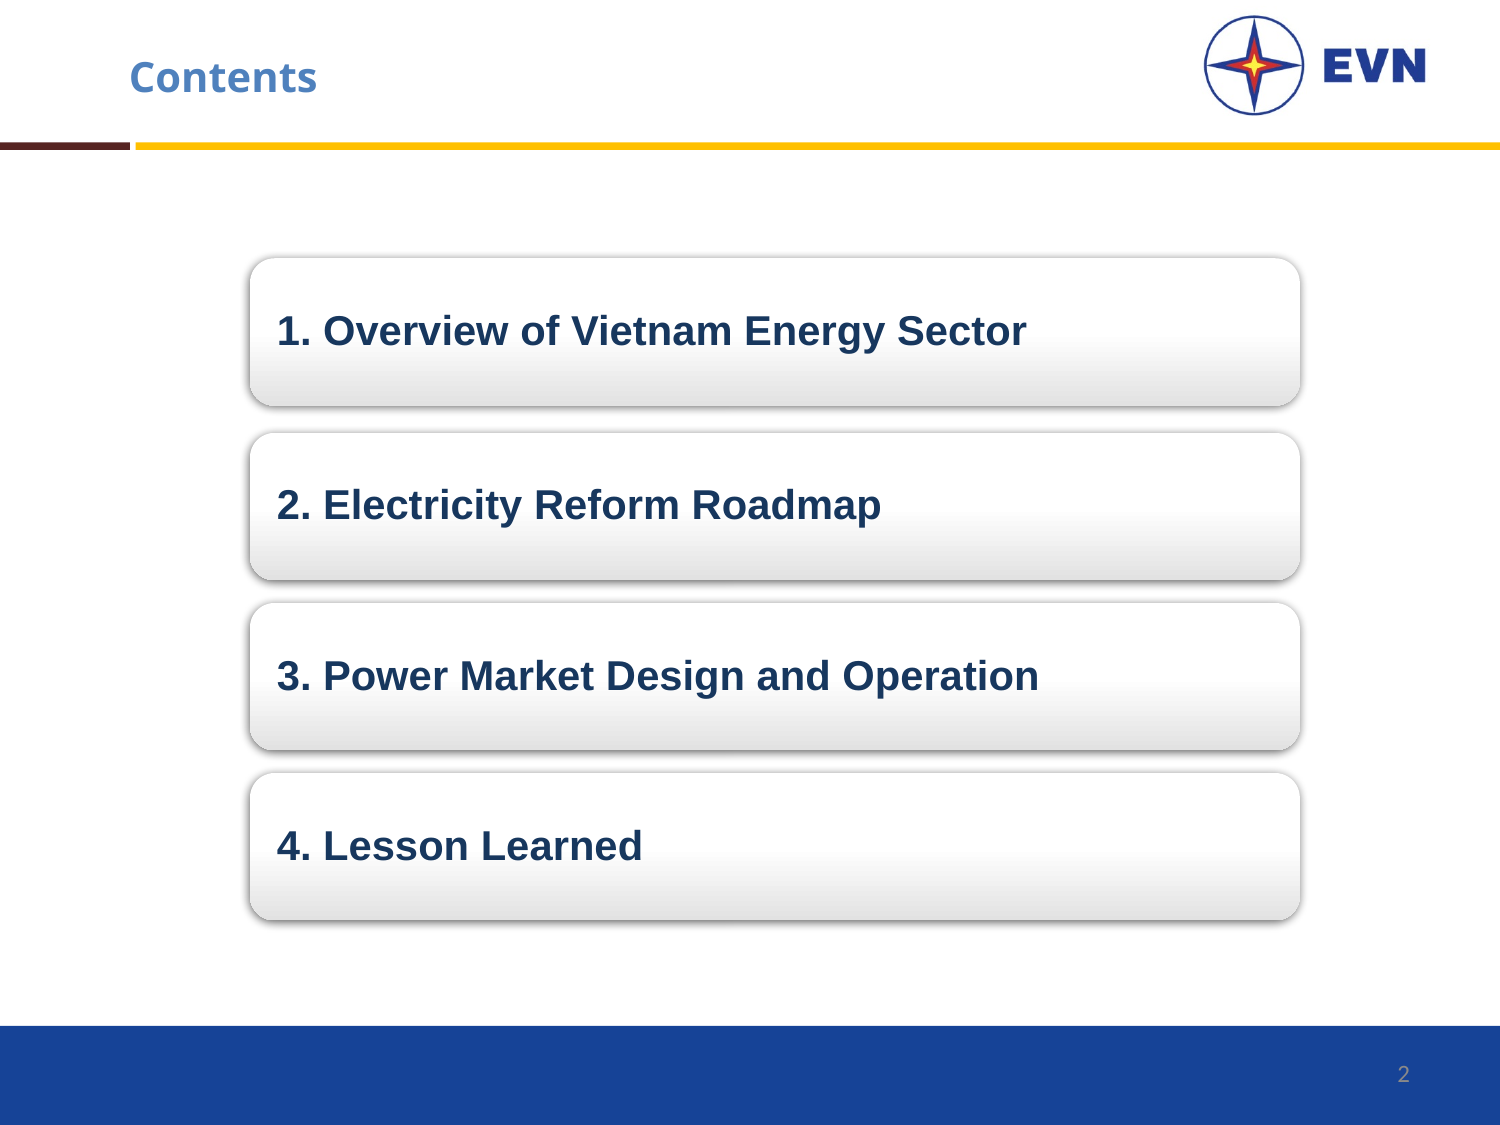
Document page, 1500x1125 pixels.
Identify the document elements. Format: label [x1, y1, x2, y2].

text_box [249, 258, 1300, 925]
text_box [0, 0, 1500, 142]
text_box [0, 150, 1500, 1125]
text_box [0, 142, 1500, 150]
